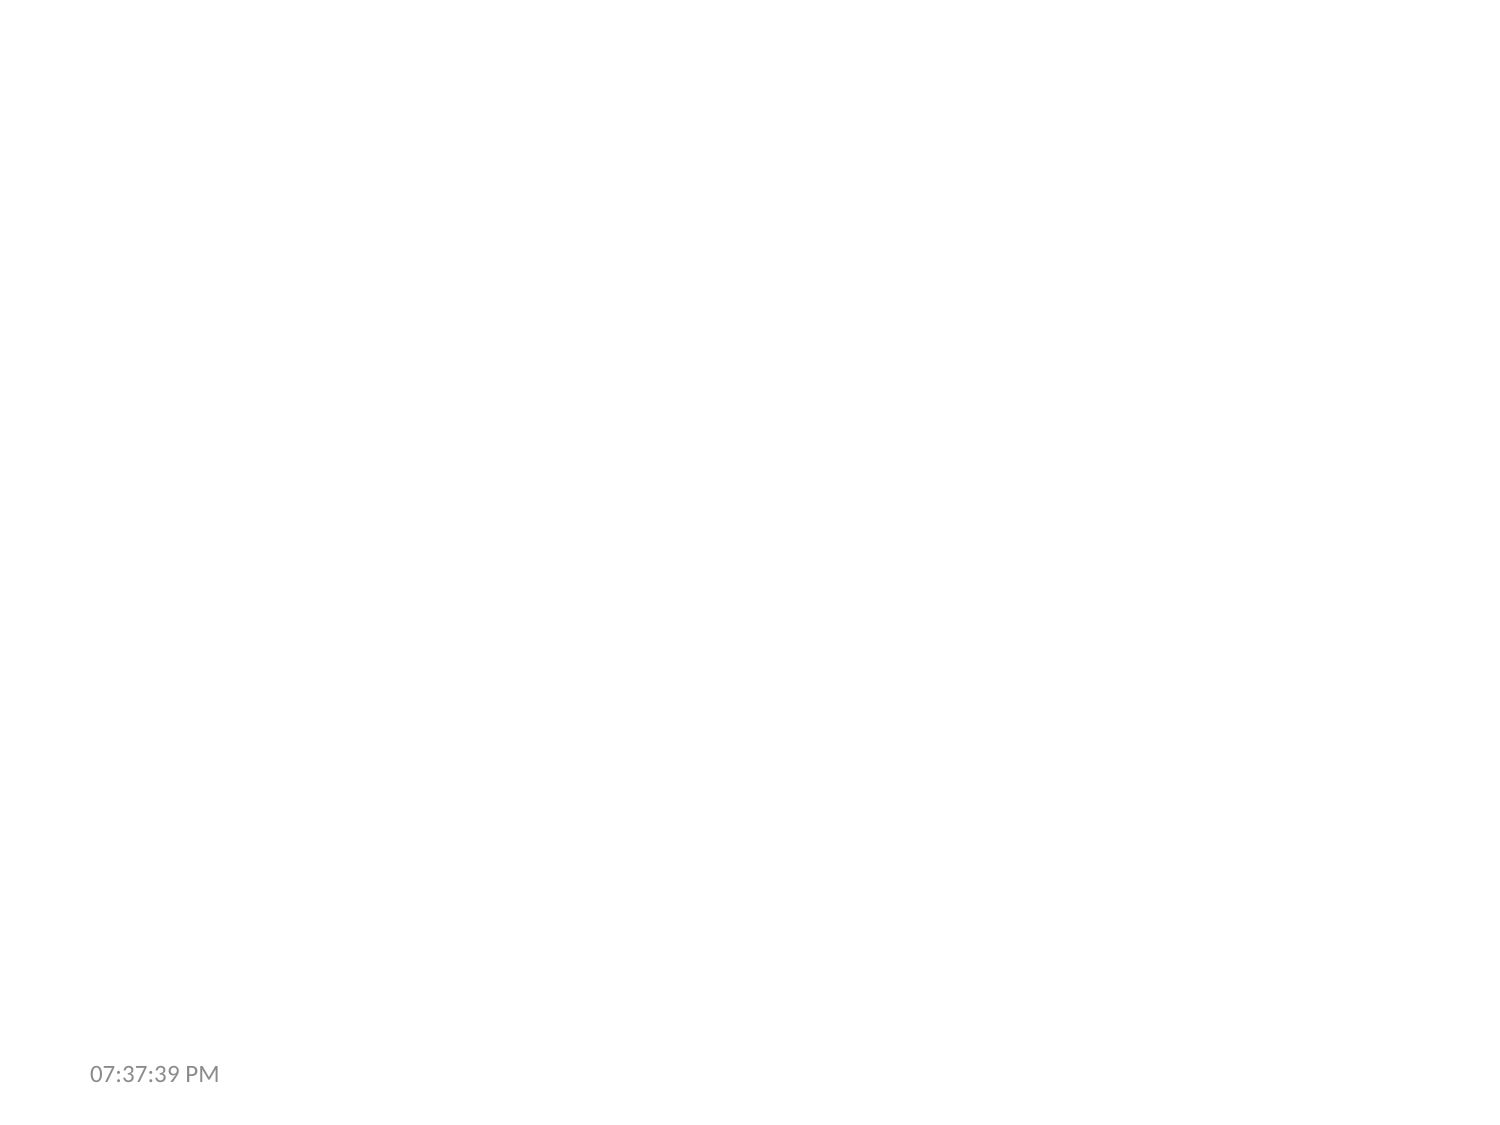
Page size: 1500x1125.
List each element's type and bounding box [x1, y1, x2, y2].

slide_number [75, 1042, 425, 1103]
